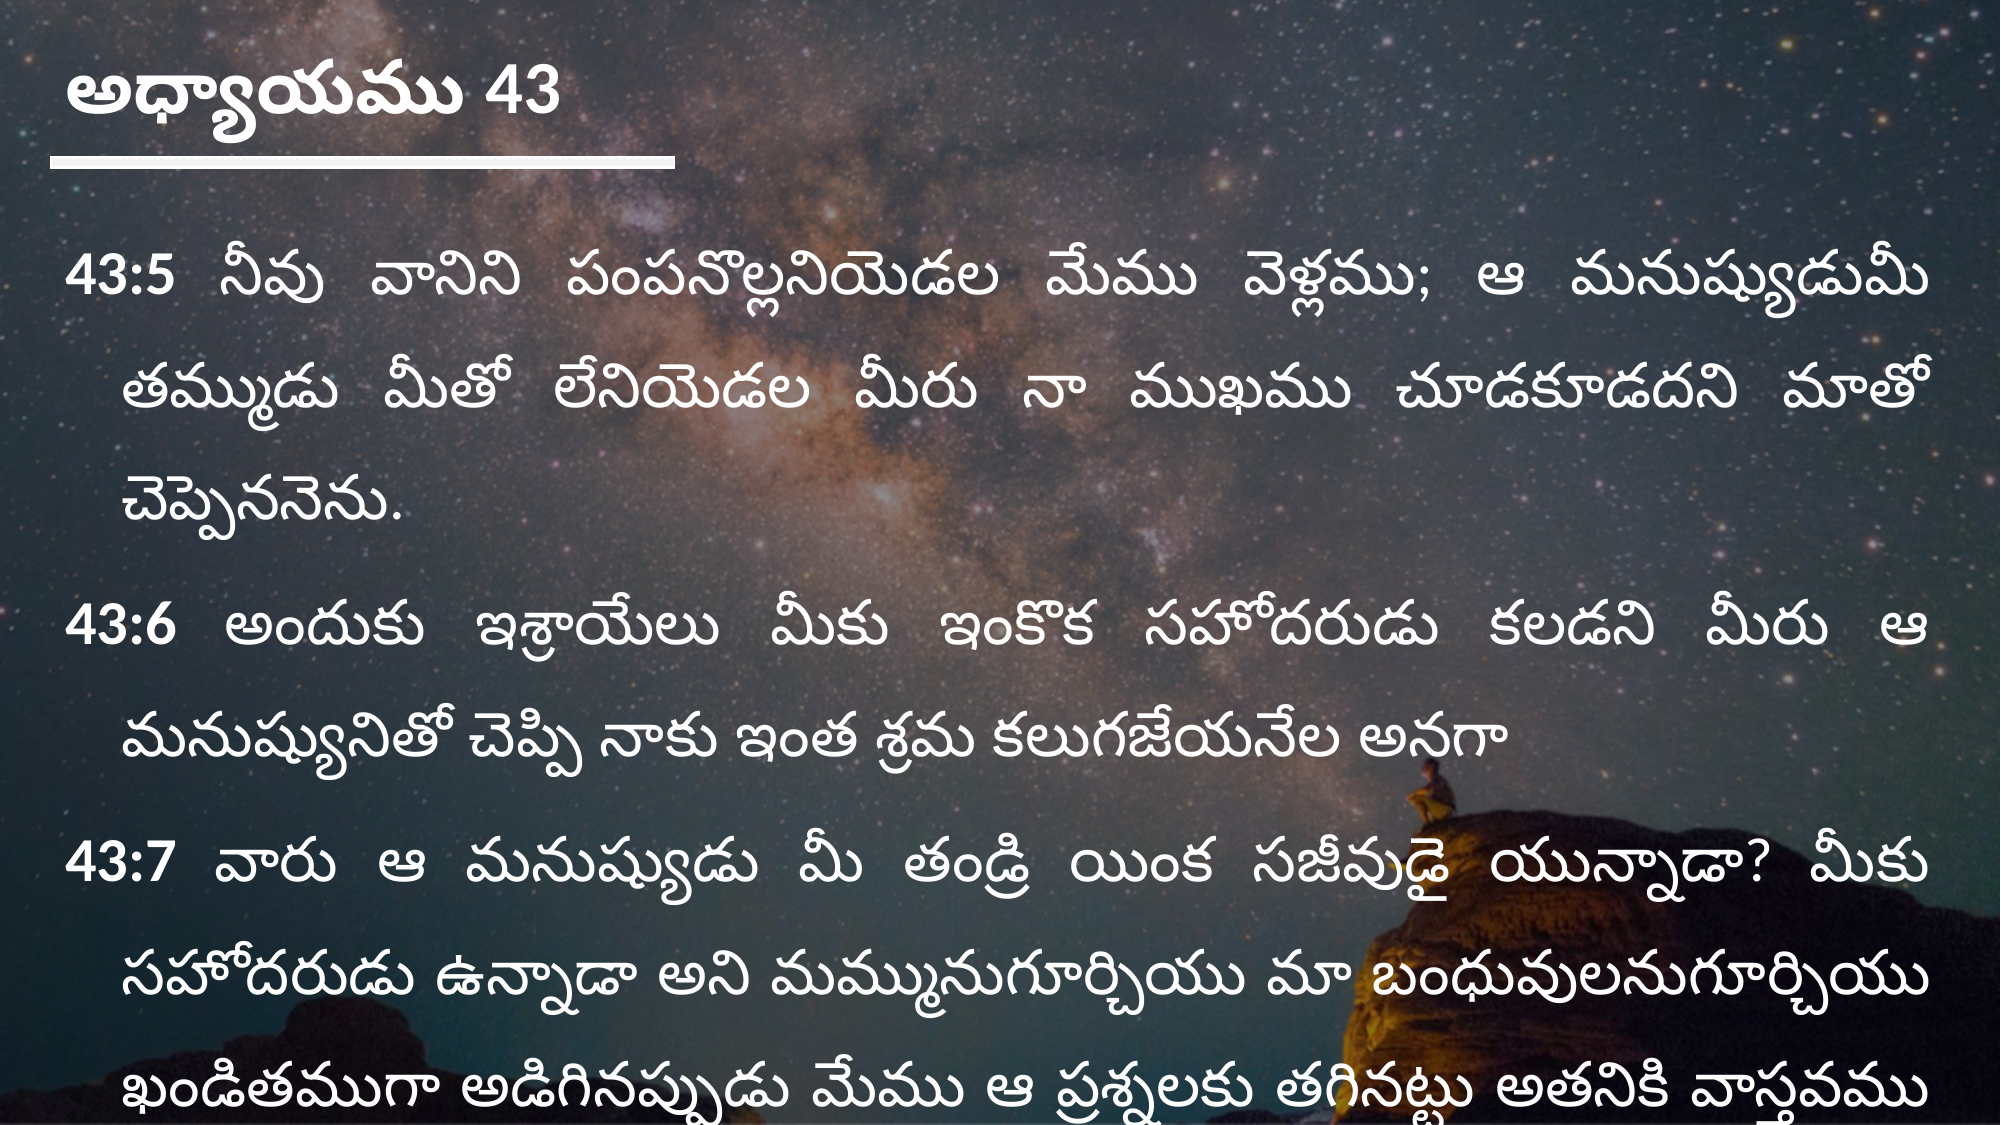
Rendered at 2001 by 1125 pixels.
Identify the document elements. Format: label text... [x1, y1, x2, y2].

picture [0, 0, 2000, 1125]
list 43:5 నీవు వానిని పంపనొల్లనియెడల మేము వెళ్లము; ఆ మనుష్యుడుమీ తమ్ముడు మీతో లేనియెడల మీరు నా ముఖము చూడకూడదని మాతో చెప్పెననెను. 43:6 అందుకు ఇశ్రాయేలు మీకు ఇంకొక సహోదరుడు కలడని మీరు ఆ మనుష్యునితో చెప్పి నాకు ఇంత శ్రమ కలుగజేయనేల అనగా 43:7 వారు ఆ మనుష్యుడు మీ తండ్రి యింక సజీవుడై యున్నాడా? మీకు సహోదరుడు ఉన్నాడా అని మమ్మునుగూర్చియు మా బంధువులనుగూర్చియు ఖండితముగా అడిగినప్పుడు మేము ఆ ప్రశ్నలకు తగినట్టు అతనికి వాస్తవము తెలియచెప్పితివిు మీ సహోదరుని తీసికొనిరండని అతడు చెప్పునని మాకెట్లు తెలియుననిరి. [50, 187, 1946, 1063]
title అధ్యాయము 43 [50, 0, 1925, 167]
